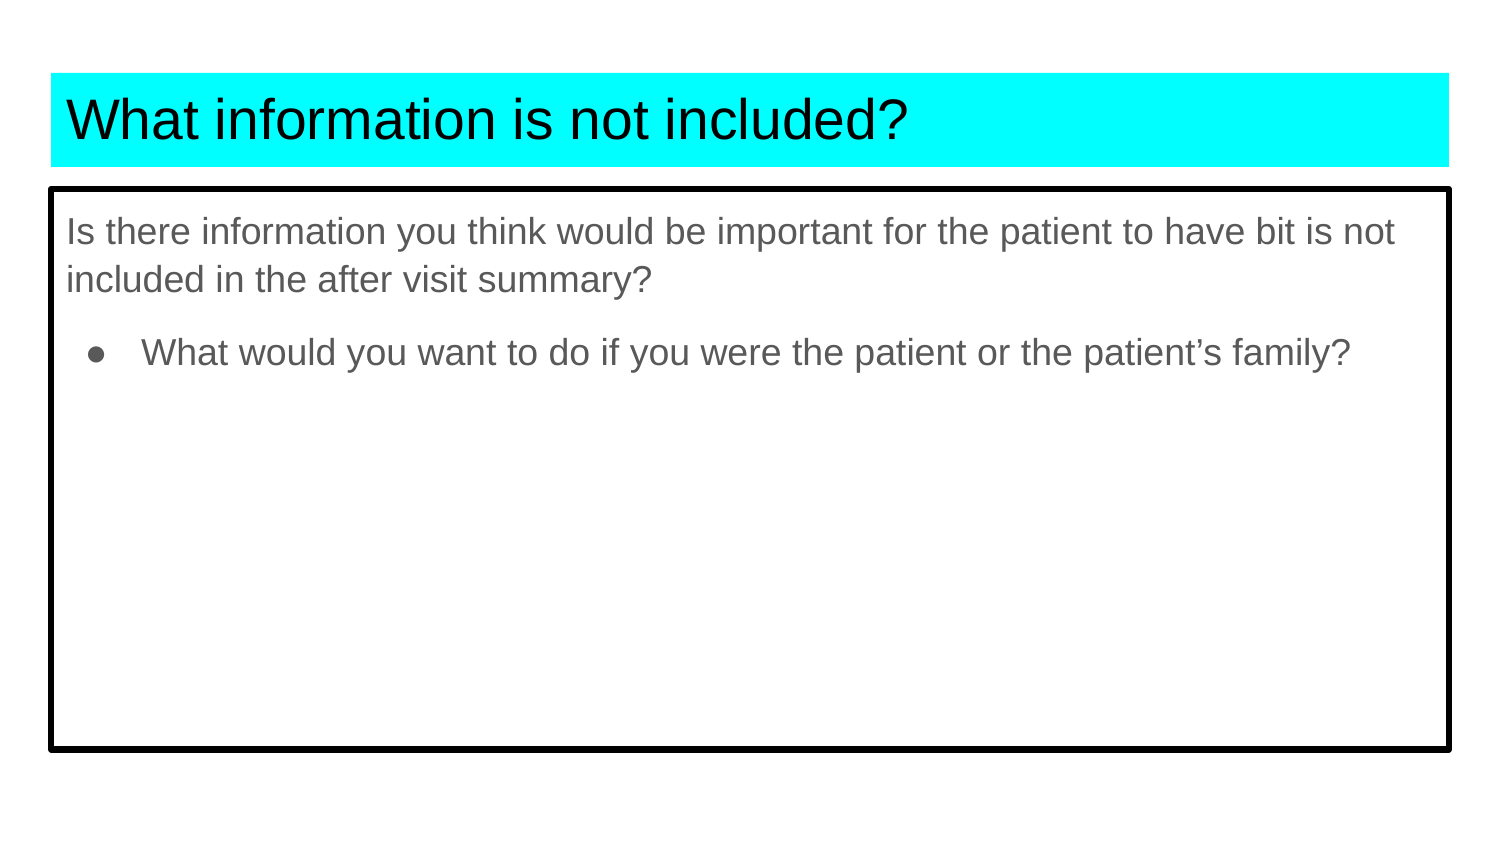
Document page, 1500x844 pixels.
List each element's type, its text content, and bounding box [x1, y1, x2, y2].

title What information is not included? [51, 72, 1449, 167]
list Is there information you think would be important for the patient to have bit is not included in the after visit summary? What would you want to do if you were the patient or the patient’s family? [51, 189, 1449, 750]
